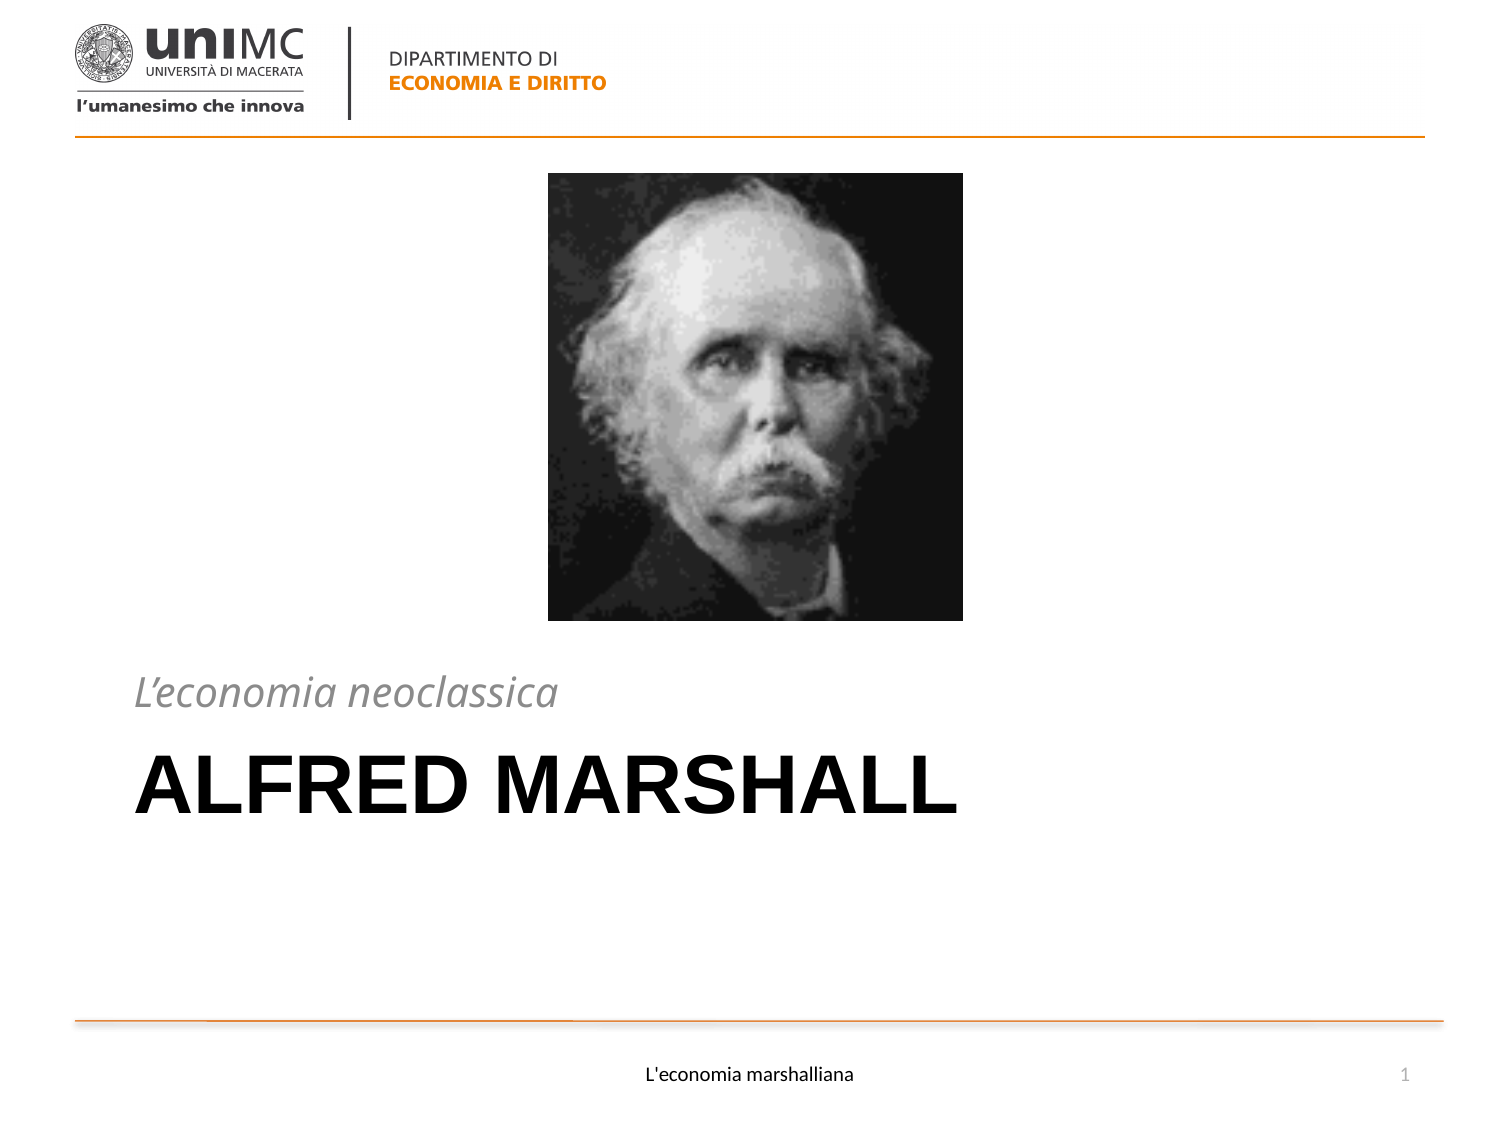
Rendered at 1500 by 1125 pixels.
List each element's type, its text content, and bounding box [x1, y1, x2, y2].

picture [548, 173, 964, 622]
slide_number 1 [1074, 1042, 1425, 1103]
list L’economia neoclassica [118, 476, 1394, 723]
picture [75, 24, 1425, 138]
footer L'economia marshalliana [512, 1042, 988, 1103]
title Alfred marshall [118, 723, 1394, 947]
